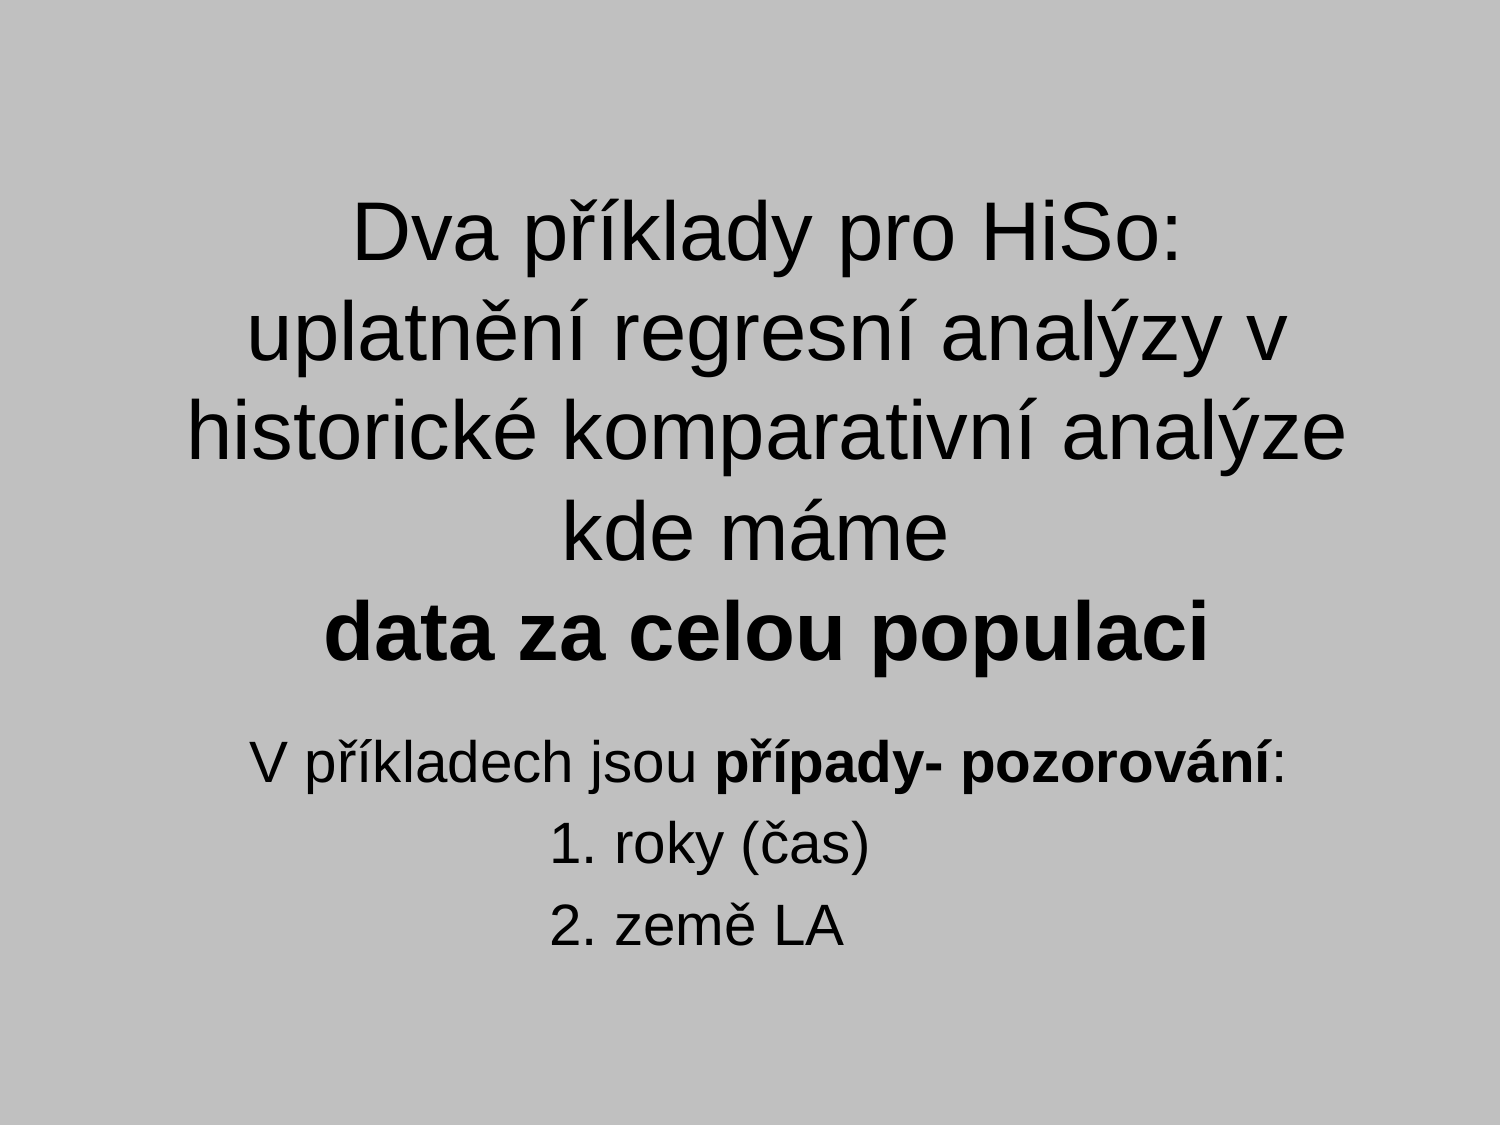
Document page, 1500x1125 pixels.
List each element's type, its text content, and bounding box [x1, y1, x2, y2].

title Dva příklady pro HiSo: uplatnění regresní analýzy v historické komparativní analýze kde máme data za celou populaci [112, 184, 1424, 669]
subtitle V příkladech jsou případy- pozorování: 1. roky (čas) 2. země LA [225, 716, 1329, 1004]
